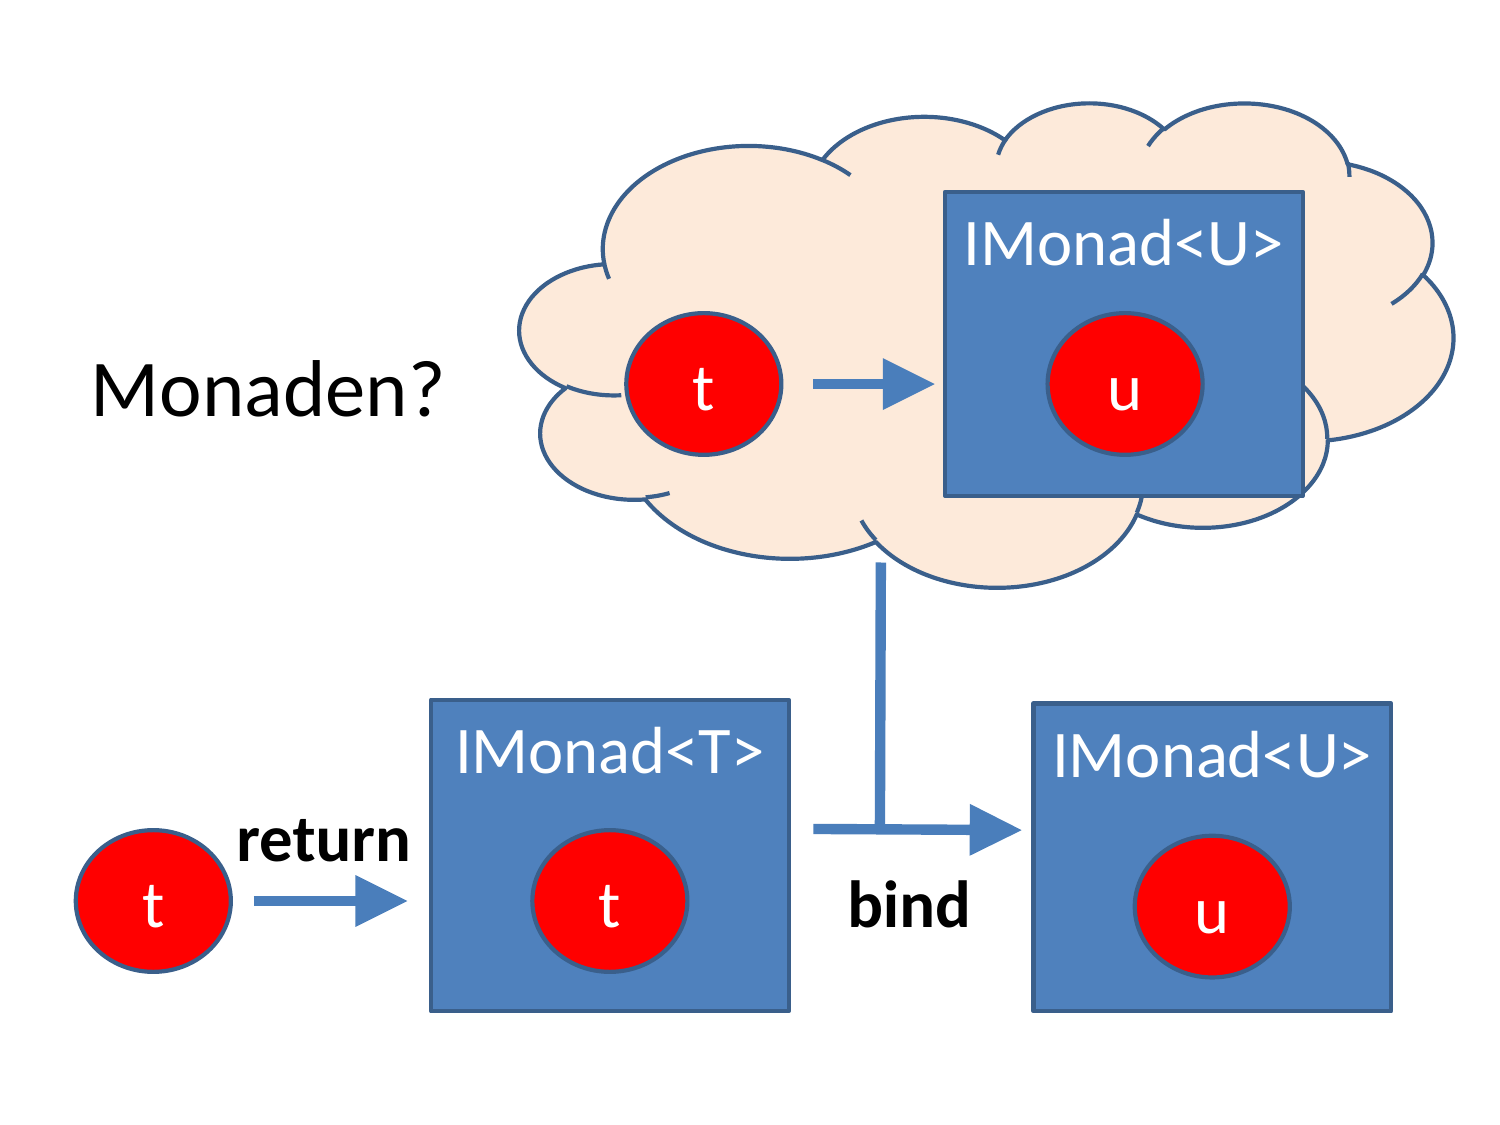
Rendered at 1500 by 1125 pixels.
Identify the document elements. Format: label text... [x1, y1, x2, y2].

text_box [516, 101, 1456, 590]
text_box t [624, 311, 784, 457]
text_box IMonad<T> [429, 698, 791, 1013]
text_box bind [832, 853, 987, 948]
text_box IMonad<U> [1031, 701, 1393, 1013]
text_box t [530, 828, 690, 974]
text_box IMonad<U> [943, 190, 1305, 498]
text_box u [1045, 311, 1205, 457]
text_box return [221, 787, 427, 883]
text_box u [1132, 833, 1292, 980]
title Monaden? [75, 290, 480, 478]
text_box t [73, 828, 233, 974]
